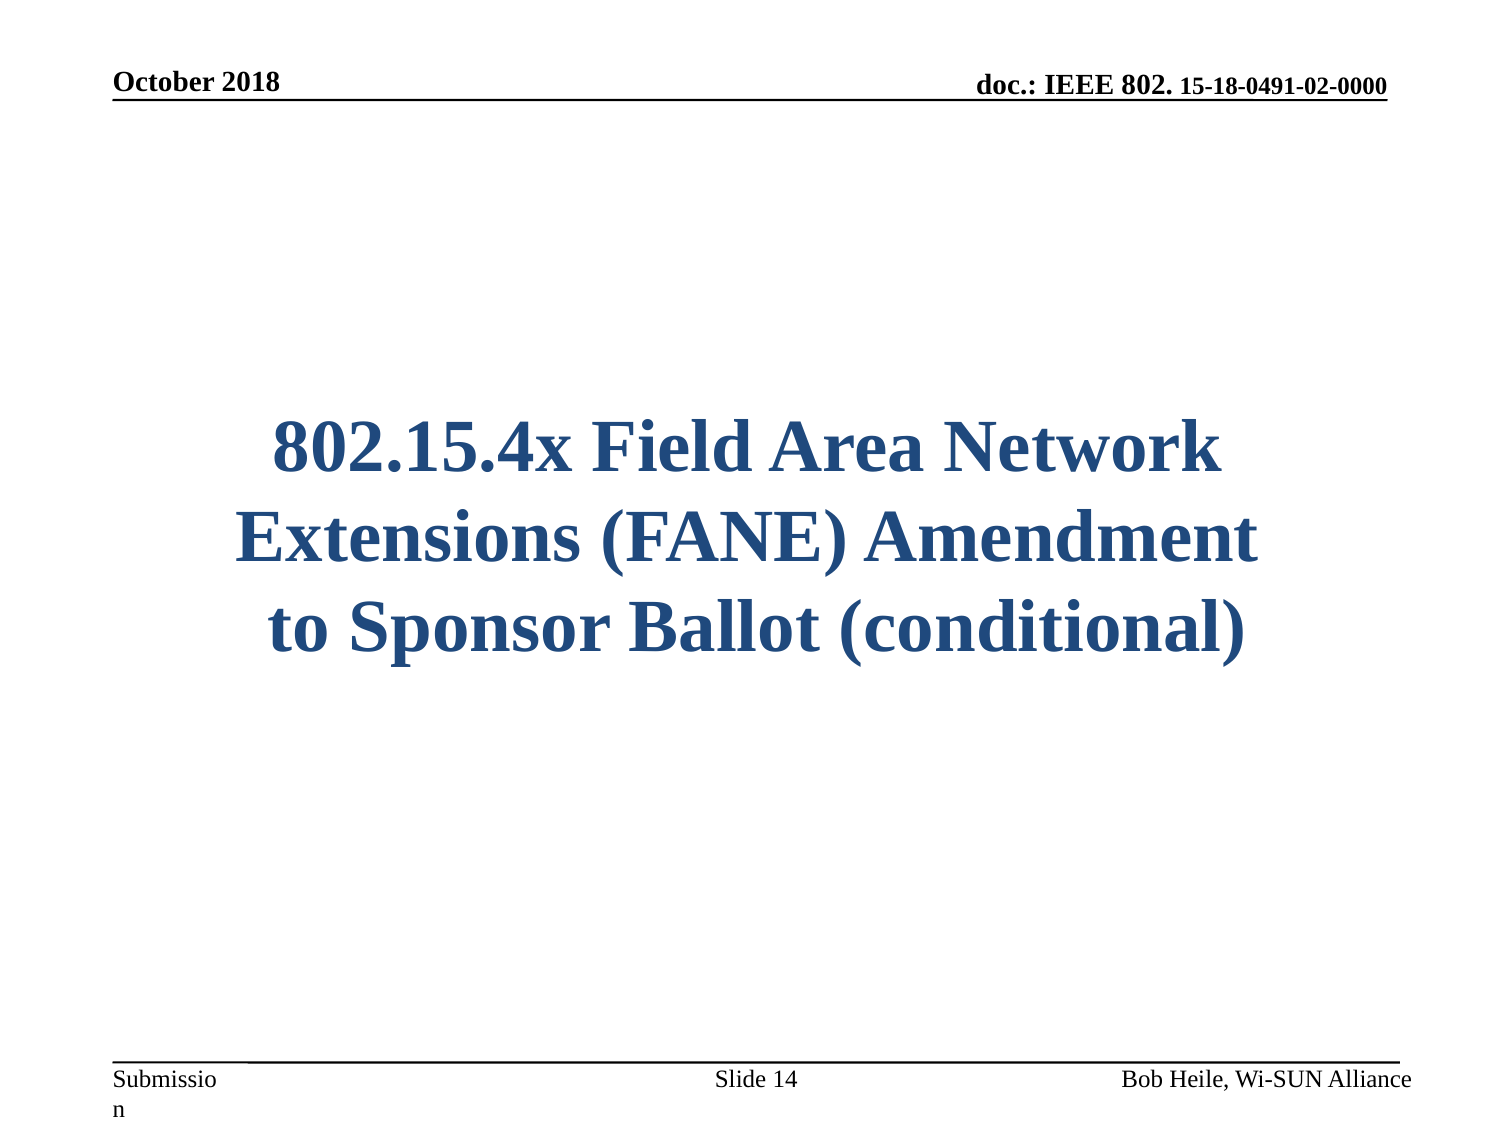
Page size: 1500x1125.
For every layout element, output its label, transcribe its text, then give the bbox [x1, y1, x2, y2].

title 802.15.4x Field Area Network Extensions (FANE) Amendment to Sponsor Ballot (conditional) [110, 375, 1386, 688]
footer Bob Heile, Wi-SUN Alliance [900, 1062, 1413, 1093]
slide_number Slide 14 [712, 1062, 800, 1093]
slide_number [112, 62, 375, 98]
